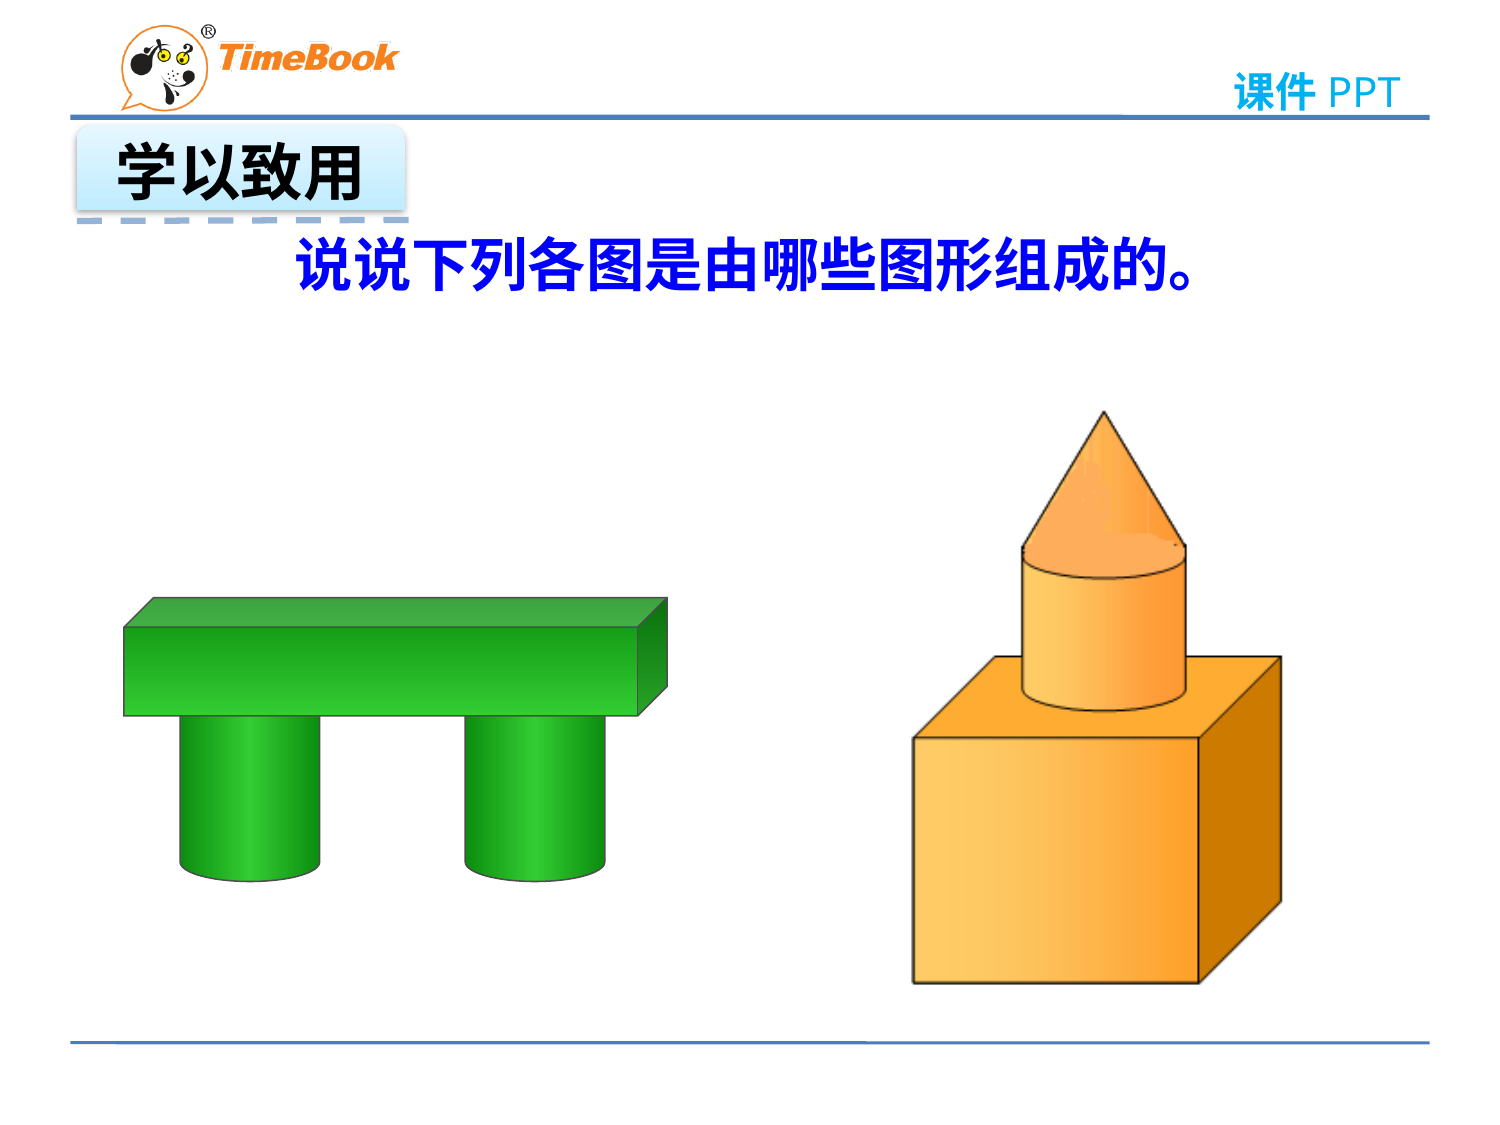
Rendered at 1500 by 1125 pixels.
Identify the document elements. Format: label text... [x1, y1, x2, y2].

text_box 说说下列各图是由哪些图形组成的。 [280, 220, 1242, 306]
picture [118, 22, 408, 113]
text_box [785, 385, 1424, 1019]
text_box 学以致用 [76, 124, 406, 212]
text_box [76, 385, 727, 1024]
picture [855, 396, 1349, 1012]
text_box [123, 597, 668, 882]
